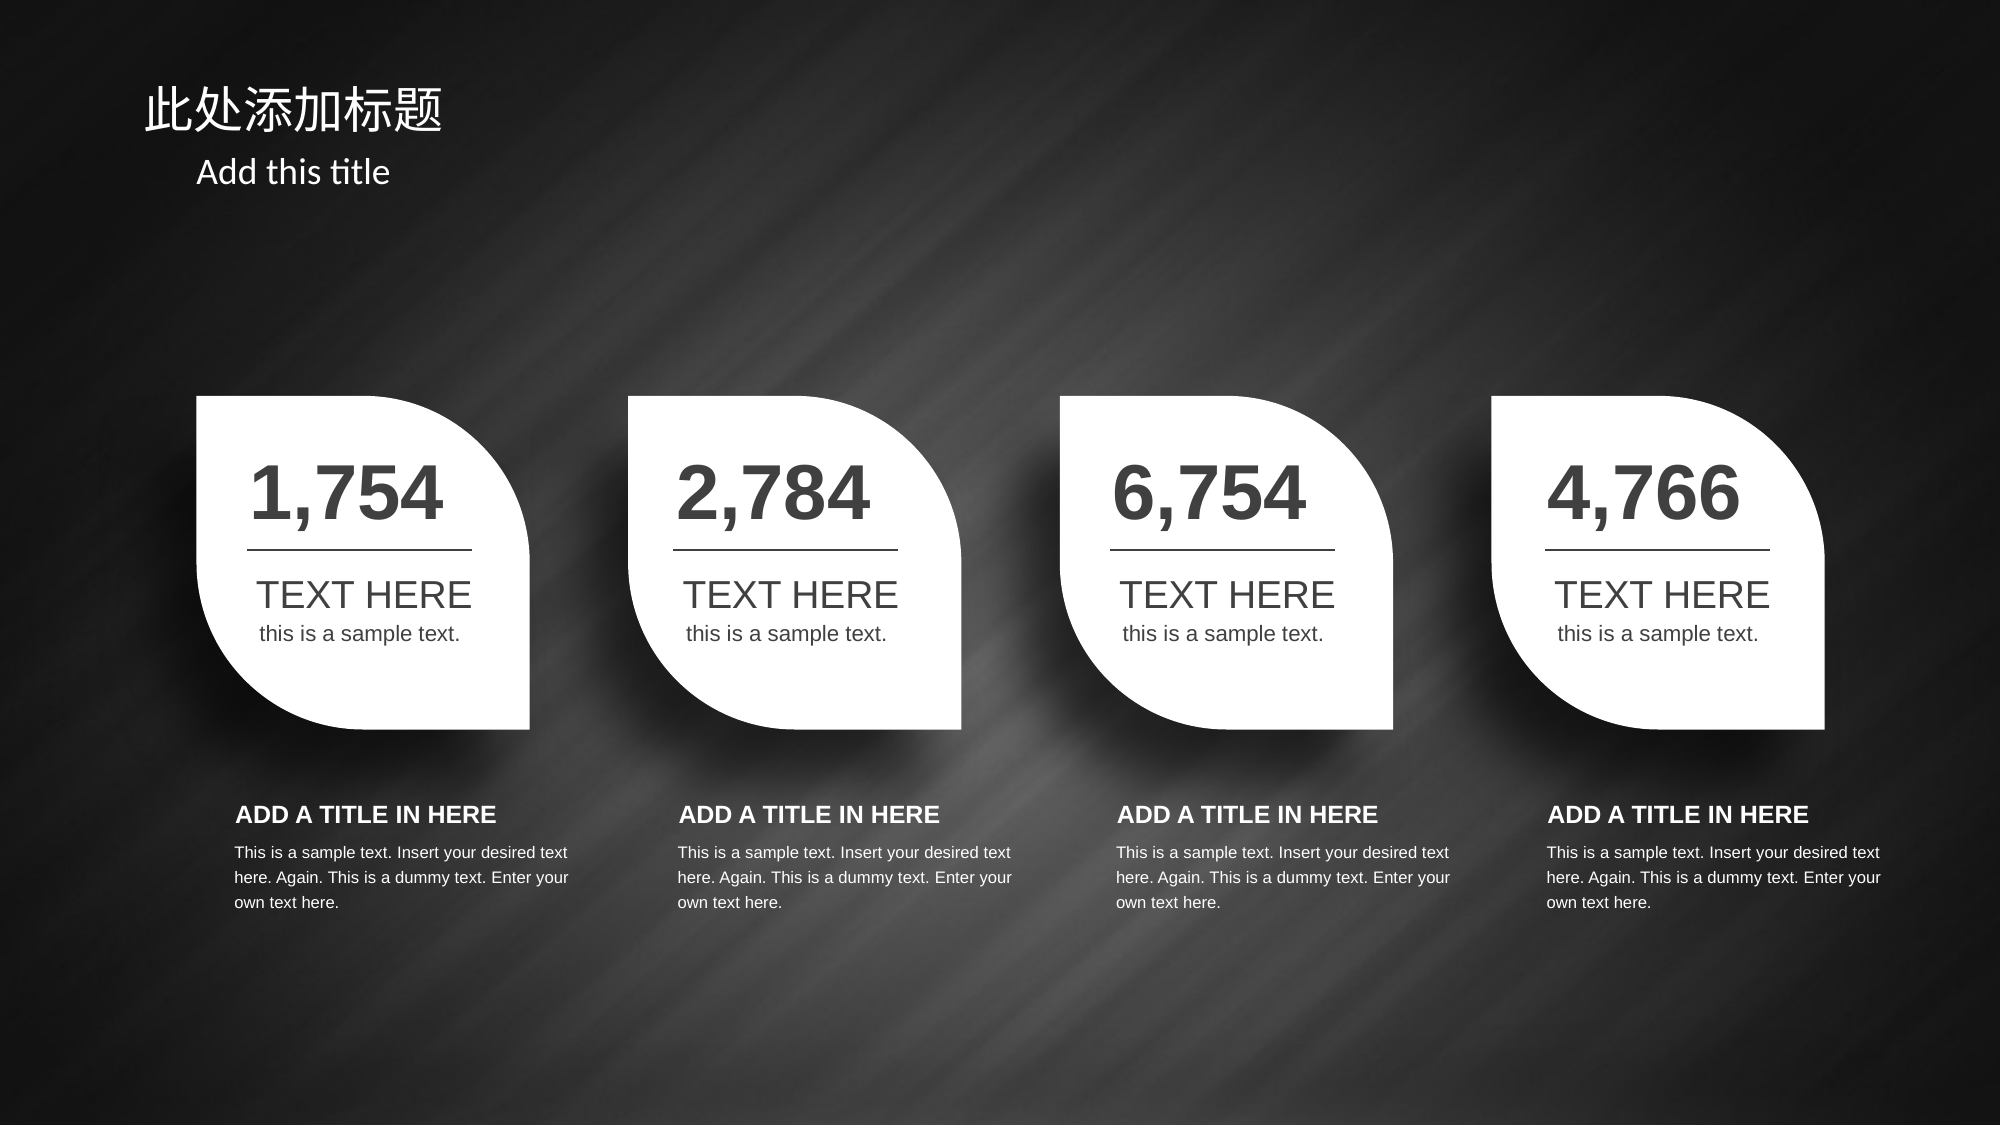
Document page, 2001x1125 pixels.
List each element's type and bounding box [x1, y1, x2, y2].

text_box [662, 788, 1034, 921]
text_box [660, 433, 916, 654]
text_box [1531, 788, 1903, 921]
text_box [233, 433, 490, 654]
text_box [219, 788, 591, 921]
text_box [1096, 433, 1353, 654]
text_box [1101, 788, 1473, 921]
text_box [1531, 433, 1788, 654]
picture [0, 0, 2000, 1125]
